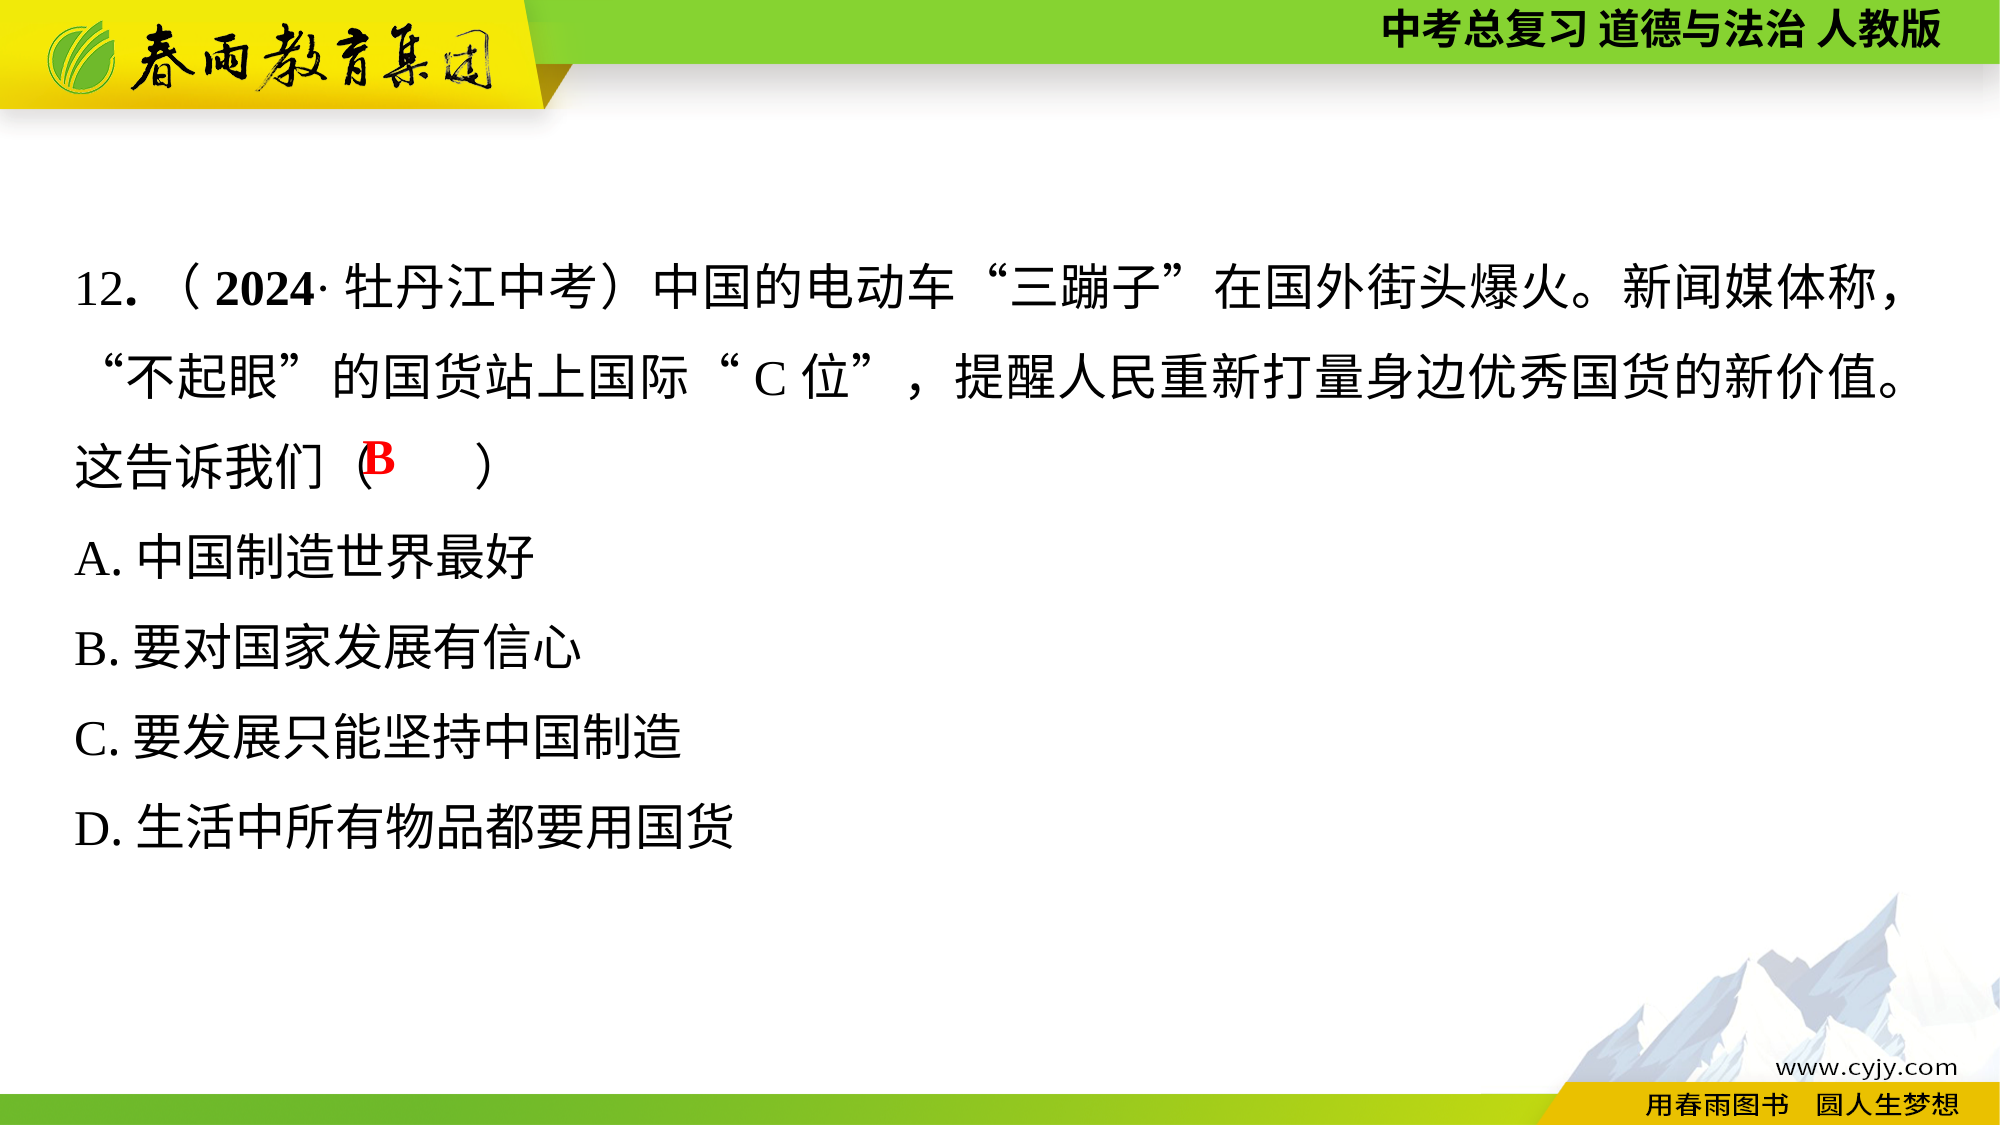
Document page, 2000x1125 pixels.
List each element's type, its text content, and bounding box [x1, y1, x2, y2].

text_box B [347, 417, 411, 493]
list 12.（2024·牡丹江中考）中国的电动车“三蹦子”在国外街头爆火。新闻媒体称，“不起眼”的国货站上国际“C位”，提醒人民重新打量身边优秀国货的新价值。这告诉我们（ ） A.中国制造世界最好 B.要对国家发展有信心 C.要发展只能坚持中国制造 D.生活中所有物品都要用国货 [59, 218, 1944, 858]
picture [0, 0, 2000, 1125]
